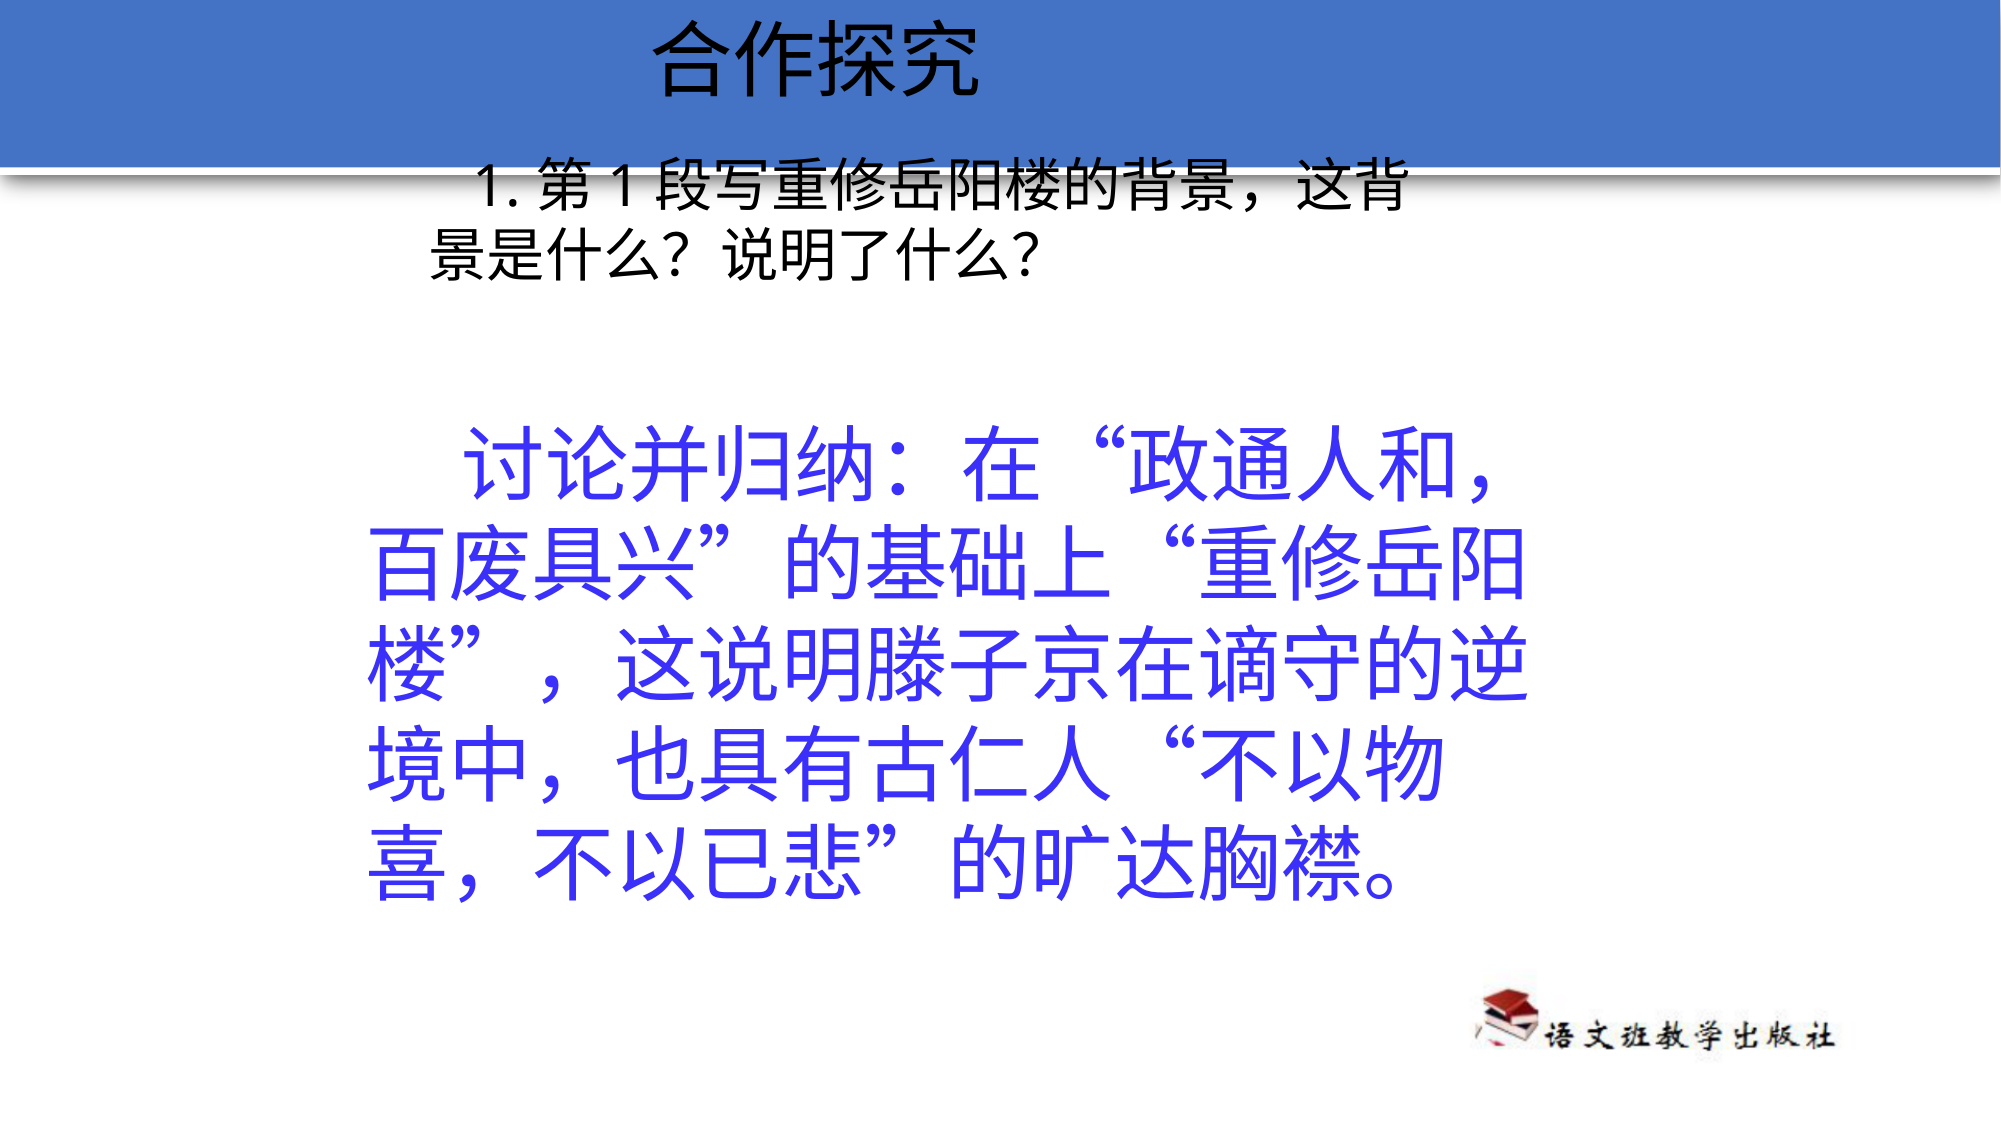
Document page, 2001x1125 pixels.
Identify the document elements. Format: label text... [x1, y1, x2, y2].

text_box 讨论并归纳：在“政通人和，百废具兴”的基础上“重修岳阳楼”，这说明滕子京在谪守的逆境中，也具有古仁人“不以物喜，不以已悲”的旷达胸襟。 [350, 404, 1609, 919]
picture [0, 0, 2001, 1125]
text_box 1.第1段写重修岳阳楼的背景，这背景是什么？说明了什么？ [414, 140, 1457, 296]
text_box 合作探究 [634, 0, 997, 115]
